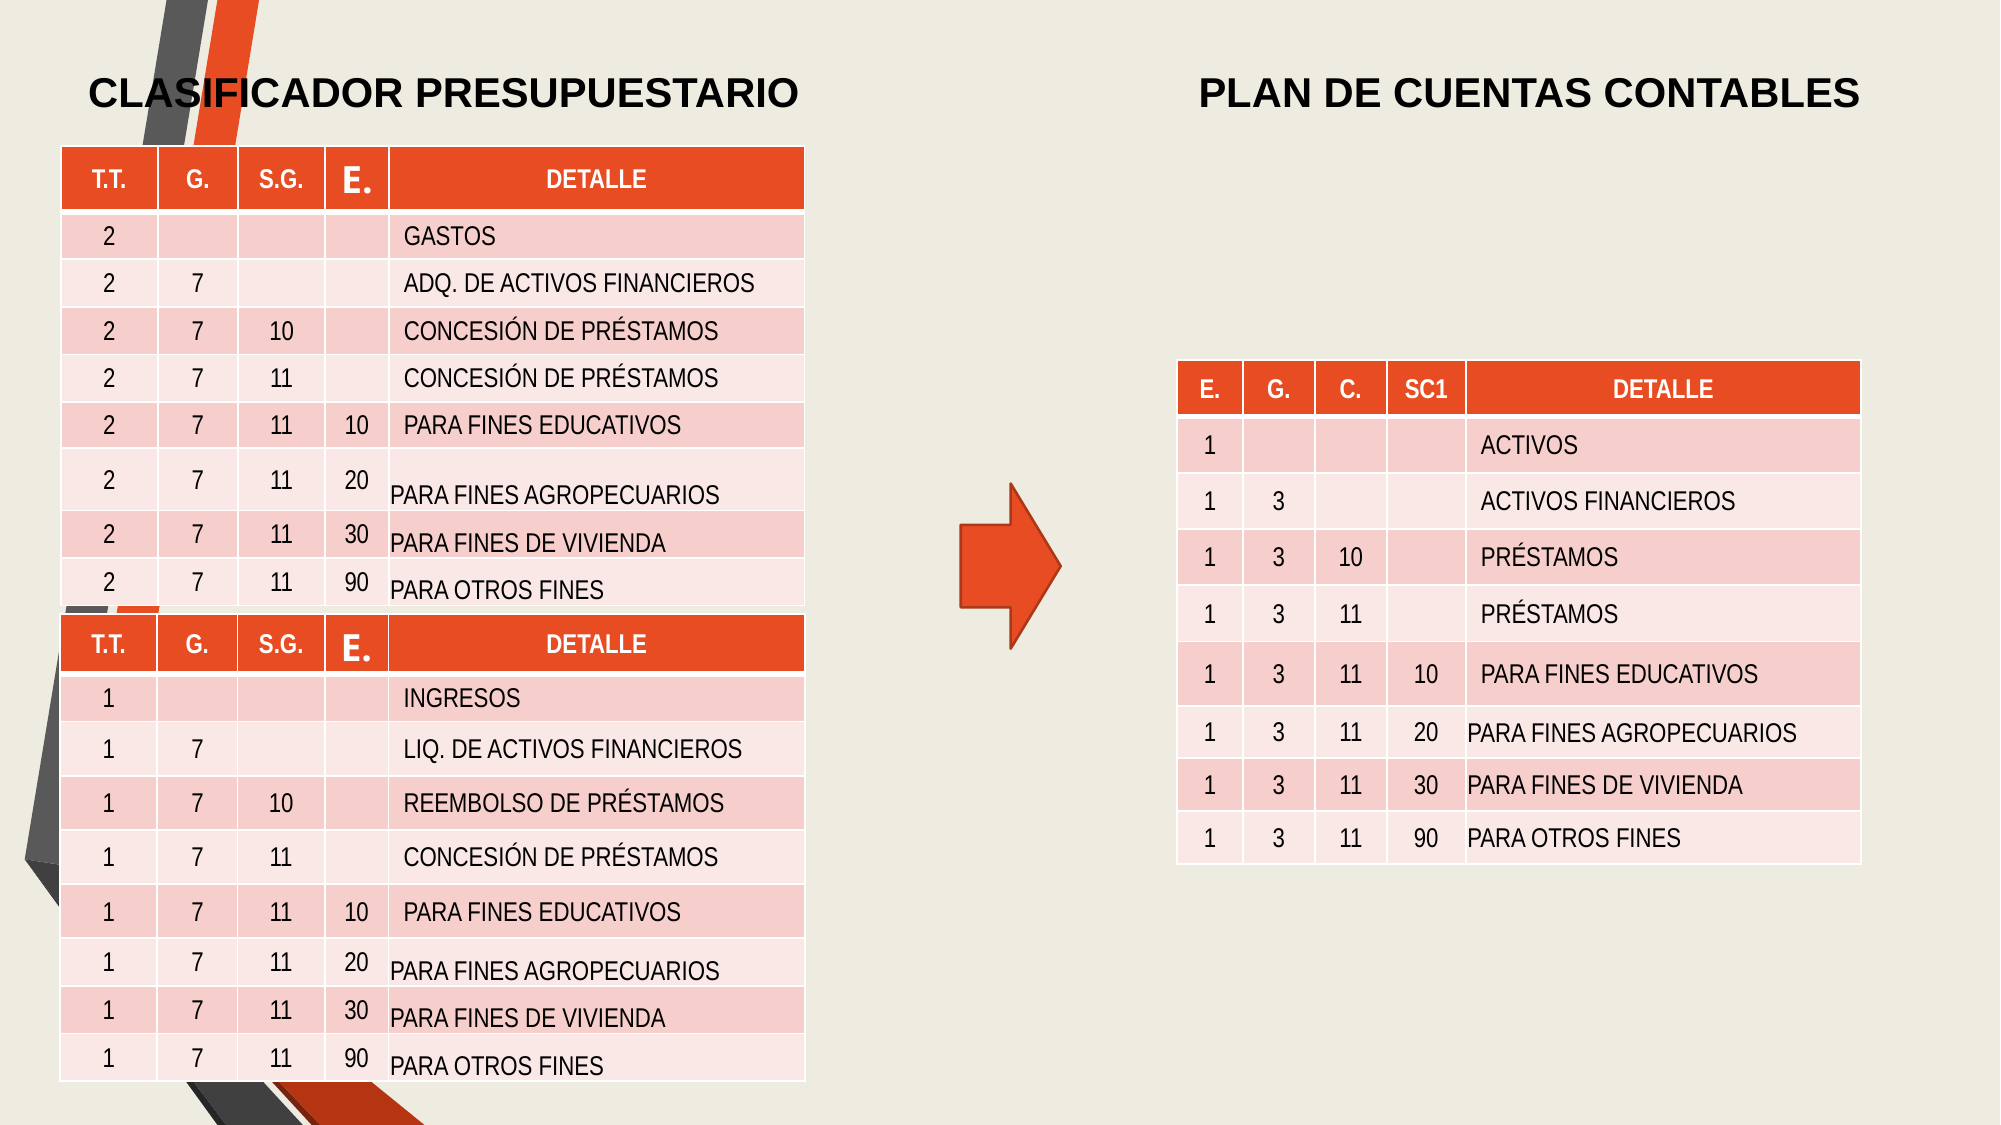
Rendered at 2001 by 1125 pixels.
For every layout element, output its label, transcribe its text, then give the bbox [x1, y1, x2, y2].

table_cell 7 [158, 885, 237, 937]
table_cell 3 [1244, 707, 1314, 757]
table_cell 7 [158, 722, 237, 775]
table_cell 2 [62, 559, 157, 605]
table_cell [326, 308, 388, 354]
table_cell PARA FINES DE VIVIENDA [389, 987, 804, 1033]
table_cell 1 [61, 831, 156, 883]
table_cell 11 [238, 831, 324, 883]
table_cell 90 [1388, 812, 1465, 863]
table_cell 7 [159, 403, 237, 447]
table_cell 2 [62, 449, 157, 510]
table_header T.T. [62, 147, 157, 209]
table_cell PARA FINES AGROPECUARIOS [389, 939, 804, 985]
table_cell 11 [239, 449, 324, 510]
table_cell 1 [61, 987, 156, 1033]
table_cell [326, 722, 388, 775]
table_cell 3 [1244, 812, 1314, 863]
table_cell 1 [61, 885, 156, 937]
table_cell 1 [1178, 759, 1242, 810]
table_cell 11 [1316, 812, 1386, 863]
table_cell 7 [159, 511, 237, 557]
table_cell PARA FINES DE VIVIENDA [390, 511, 804, 557]
table_cell 11 [1316, 707, 1386, 757]
table_cell PARA FINES EDUCATIVOS [390, 403, 804, 447]
table_cell LIQ. DE ACTIVOS FINANCIEROS [389, 722, 804, 775]
table_cell 30 [326, 987, 388, 1033]
table_cell [158, 677, 237, 721]
table_cell [326, 355, 388, 401]
text_box CLASIFICADOR PRESUPUESTARIO [44, 58, 844, 124]
table_cell [326, 677, 388, 721]
table_cell 10 [326, 885, 388, 937]
table_cell 11 [238, 885, 324, 937]
table_cell 11 [1316, 586, 1386, 641]
table_cell [1316, 419, 1386, 472]
table_cell 1 [61, 777, 156, 829]
table_cell 2 [62, 511, 157, 557]
table_header DETALLE [1467, 361, 1860, 414]
table_header T.T. [61, 615, 156, 671]
table_cell INGRESOS [389, 677, 804, 721]
table_cell 11 [239, 355, 324, 401]
table_cell 7 [158, 939, 237, 985]
table_cell 11 [239, 559, 324, 605]
table_cell 1 [61, 677, 156, 721]
table_cell [1388, 474, 1465, 528]
table_cell 1 [1178, 419, 1242, 472]
table_cell [1244, 419, 1314, 472]
table_cell 1 [1178, 474, 1242, 528]
table_cell [326, 215, 388, 258]
table_cell PARA FINES AGROPECUARIOS [1467, 707, 1860, 757]
table_header S.G. [238, 615, 324, 671]
table_cell GASTOS [390, 215, 804, 258]
table_cell 7 [158, 987, 237, 1033]
table_cell ADQ. DE ACTIVOS FINANCIEROS [390, 260, 804, 306]
table_cell 1 [1178, 642, 1242, 705]
table_cell 1 [61, 1034, 156, 1080]
table_cell 1 [61, 722, 156, 775]
table_cell PARA OTROS FINES [390, 559, 804, 605]
table_header DETALLE [390, 147, 804, 209]
table_cell 7 [158, 777, 237, 829]
table_cell 20 [1388, 707, 1465, 757]
table_cell 20 [326, 449, 388, 510]
text_box PLAN DE CUENTAS CONTABLES [1177, 58, 1883, 124]
table_cell [159, 215, 237, 258]
table_cell [1388, 419, 1465, 472]
table_cell ACTIVOS [1467, 419, 1860, 472]
table_cell CONCESIÓN DE PRÉSTAMOS [389, 831, 804, 883]
table_cell [239, 260, 324, 306]
table_cell 10 [326, 403, 388, 447]
table_cell REEMBOLSO DE PRÉSTAMOS [389, 777, 804, 829]
table_cell 3 [1244, 474, 1314, 528]
table_header E. [326, 615, 388, 671]
table_cell 90 [326, 559, 388, 605]
table_header G. [1244, 361, 1314, 414]
table_cell [326, 831, 388, 883]
table_header E. [326, 147, 388, 209]
text_box [959, 482, 1062, 650]
table_cell CONCESIÓN DE PRÉSTAMOS [390, 355, 804, 401]
table_header SC1 [1388, 361, 1465, 414]
table_cell PARA FINES AGROPECUARIOS [390, 449, 804, 510]
table_cell 11 [239, 511, 324, 557]
table_cell 7 [159, 355, 237, 401]
table_cell PARA OTROS FINES [1467, 812, 1860, 863]
table_cell [239, 215, 324, 258]
table_header DETALLE [389, 615, 804, 671]
table_cell 11 [1316, 759, 1386, 810]
table_cell 7 [159, 559, 237, 605]
table_cell 11 [238, 987, 324, 1033]
table_cell 7 [159, 308, 237, 354]
table_cell PARA OTROS FINES [389, 1034, 804, 1080]
table_cell PRÉSTAMOS [1467, 586, 1860, 641]
table_cell 1 [61, 939, 156, 985]
table_cell 10 [1316, 530, 1386, 584]
table_cell PRÉSTAMOS [1467, 530, 1860, 584]
table_cell 3 [1244, 586, 1314, 641]
table_cell CONCESIÓN DE PRÉSTAMOS [390, 308, 804, 354]
table_header E. [1178, 361, 1242, 414]
table_cell 3 [1244, 530, 1314, 584]
table_cell 3 [1244, 642, 1314, 705]
table_cell [1316, 474, 1386, 528]
table_cell PARA FINES DE VIVIENDA [1467, 759, 1860, 810]
table_cell [238, 677, 324, 721]
table_cell [1388, 586, 1465, 641]
table_cell 30 [1388, 759, 1465, 810]
table_cell [326, 260, 388, 306]
table_cell [1388, 530, 1465, 584]
table_header S.G. [239, 147, 324, 209]
table_cell 10 [238, 777, 324, 829]
table_cell 1 [1178, 812, 1242, 863]
table_cell 1 [1178, 586, 1242, 641]
table_cell 7 [159, 449, 237, 510]
table_header G. [158, 615, 237, 671]
table_cell 2 [62, 260, 157, 306]
table_cell 7 [158, 1034, 237, 1080]
table_cell [238, 722, 324, 775]
table_cell ACTIVOS FINANCIEROS [1467, 474, 1860, 528]
table_cell 11 [238, 939, 324, 985]
table_cell 7 [159, 260, 237, 306]
table_cell 20 [326, 939, 388, 985]
table_cell 2 [62, 355, 157, 401]
table_cell 10 [1388, 642, 1465, 705]
table_header G. [159, 147, 237, 209]
table_cell [326, 777, 388, 829]
table_cell 3 [1244, 759, 1314, 810]
table_cell 11 [238, 1034, 324, 1080]
table_cell 2 [62, 215, 157, 258]
table_header C. [1316, 361, 1386, 414]
table_cell PARA FINES EDUCATIVOS [1467, 642, 1860, 705]
table_cell 90 [326, 1034, 388, 1080]
table_cell 2 [62, 308, 157, 354]
table_cell 11 [1316, 642, 1386, 705]
table_cell 1 [1178, 530, 1242, 584]
table_cell 2 [62, 403, 157, 447]
table_cell 30 [326, 511, 388, 557]
table_cell 7 [158, 831, 237, 883]
table_cell 1 [1178, 707, 1242, 757]
table_cell 10 [239, 308, 324, 354]
table_cell PARA FINES EDUCATIVOS [389, 885, 804, 937]
table_cell 11 [239, 403, 324, 447]
